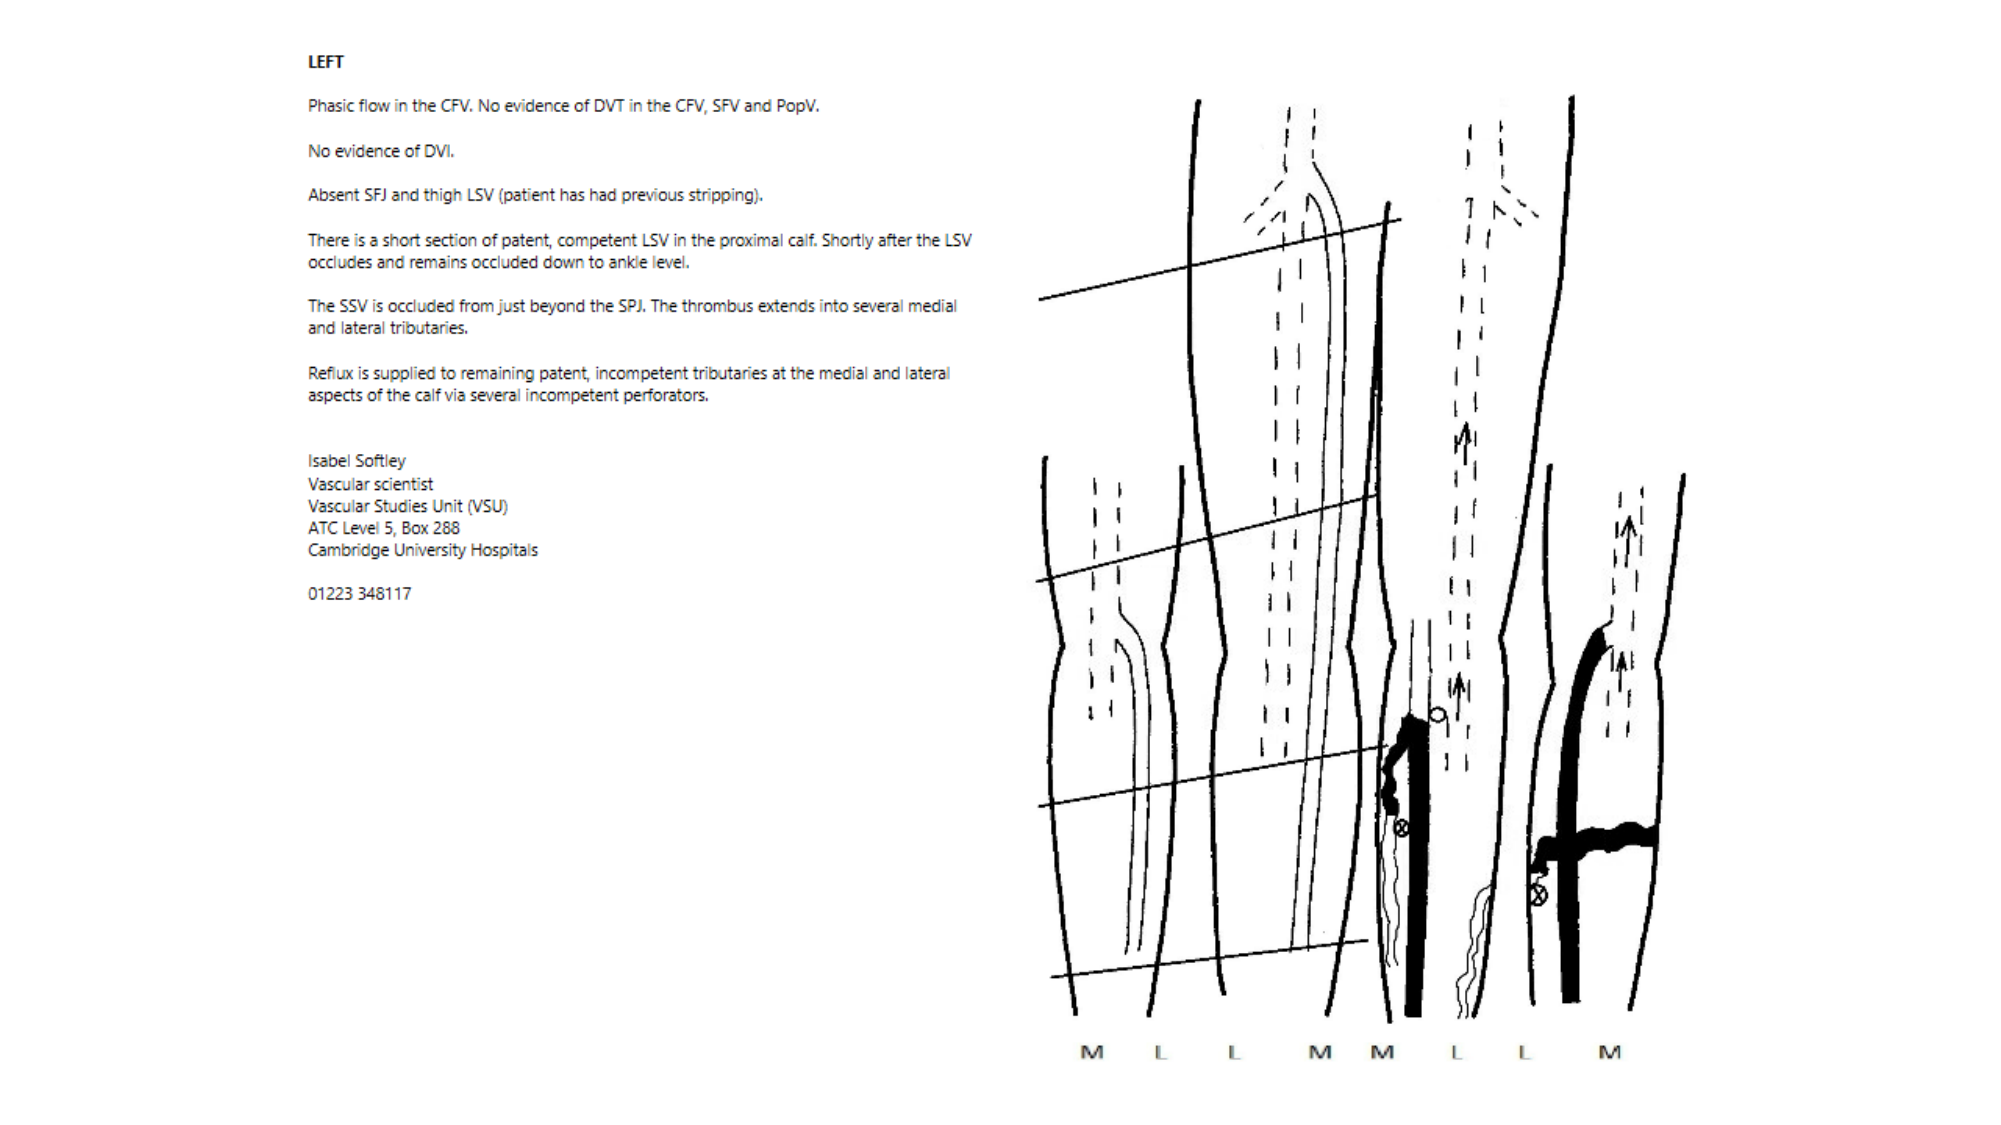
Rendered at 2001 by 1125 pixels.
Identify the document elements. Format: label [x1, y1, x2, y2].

picture [299, 51, 1700, 1074]
